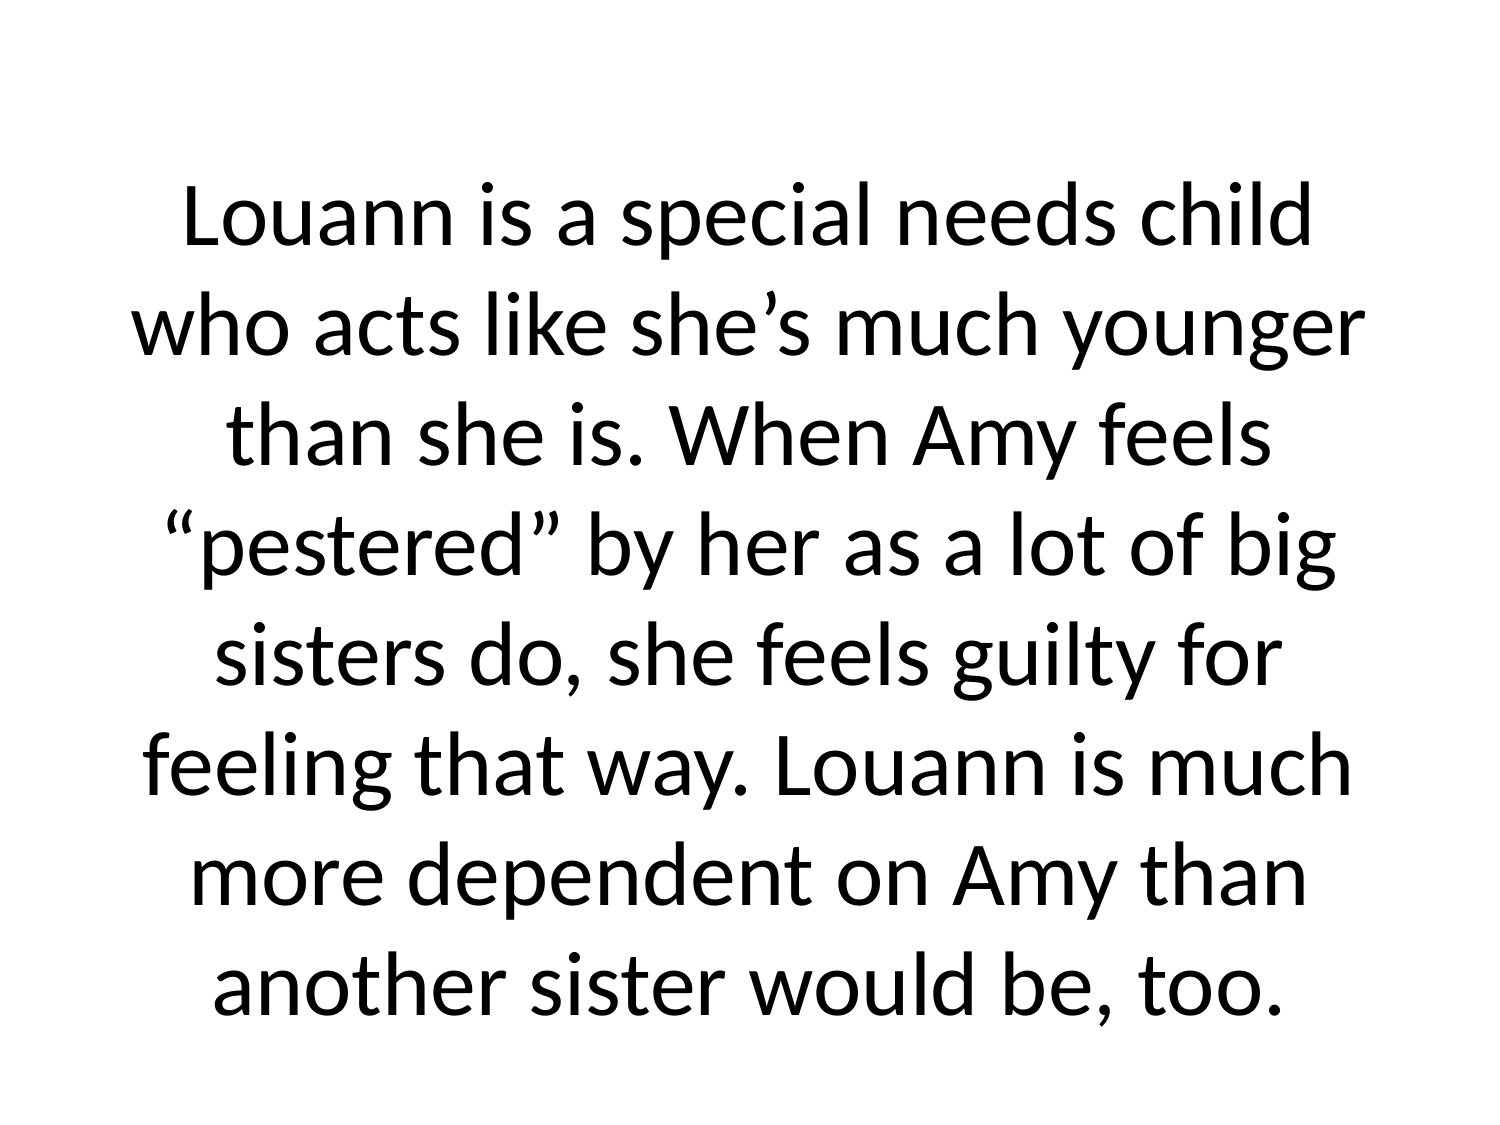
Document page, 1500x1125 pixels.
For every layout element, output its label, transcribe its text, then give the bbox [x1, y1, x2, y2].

title Louann is a special needs child who acts like she’s much younger than she is. When Amy feels “pestered” by her as a lot of big sisters do, she feels guilty for feeling that way. Louann is much more dependent on Amy than another sister would be, too. [112, 125, 1388, 1063]
